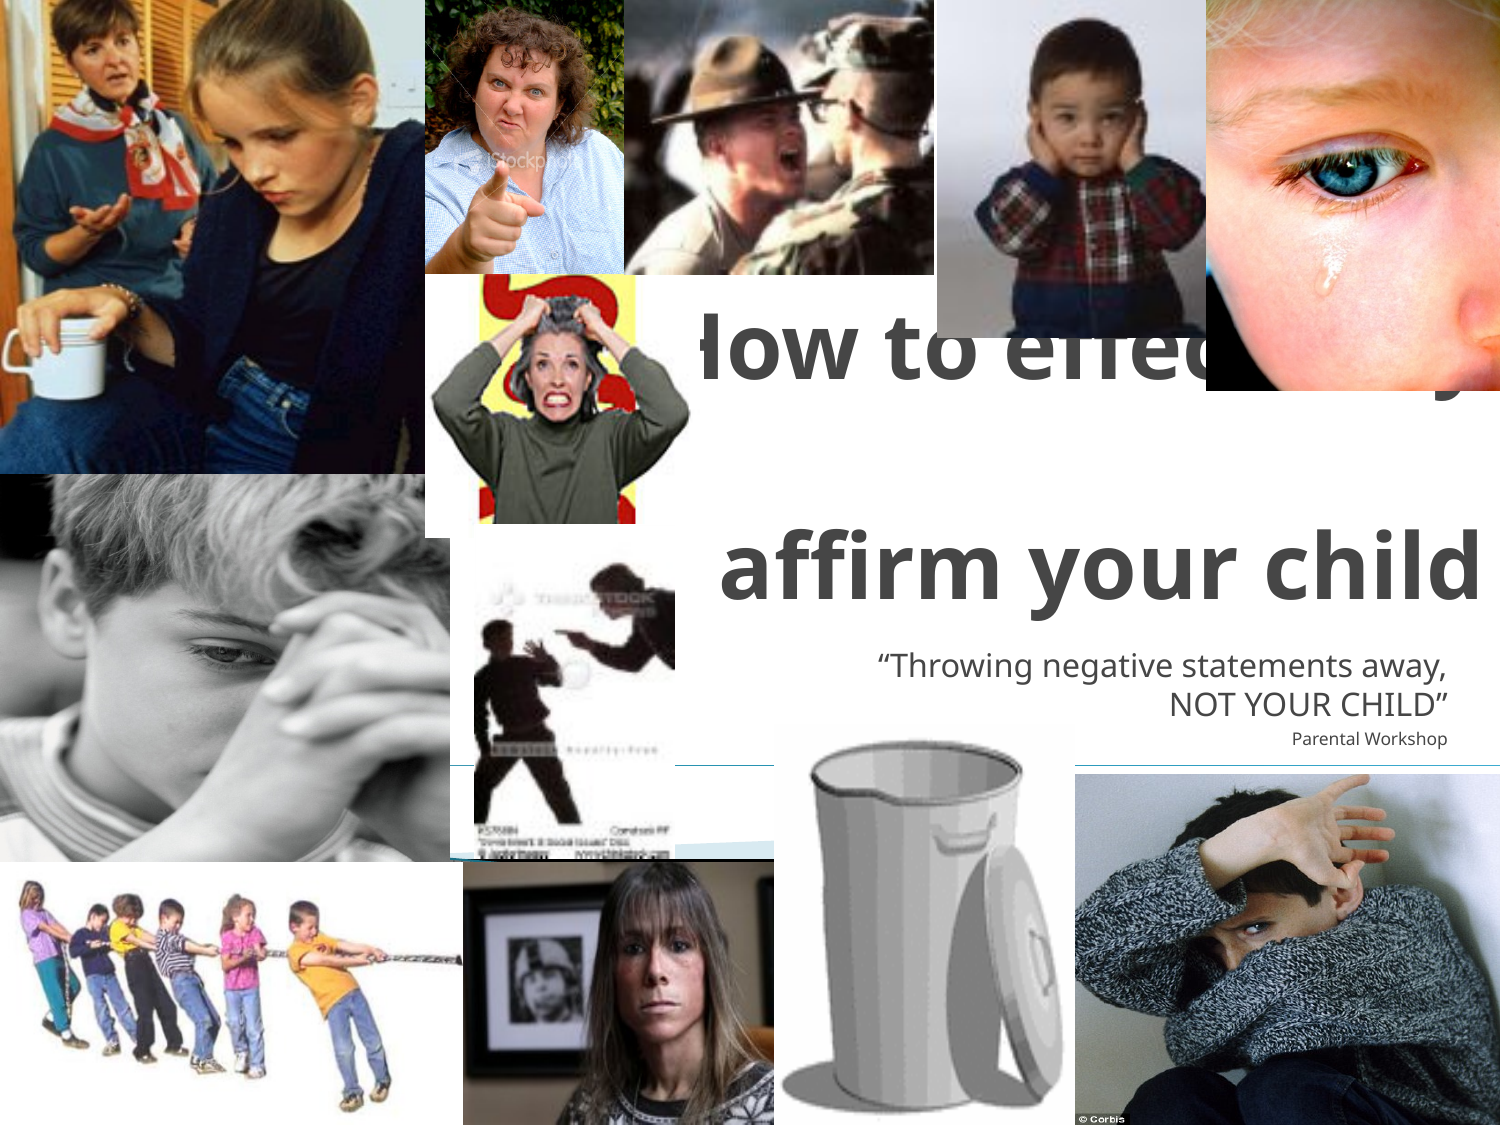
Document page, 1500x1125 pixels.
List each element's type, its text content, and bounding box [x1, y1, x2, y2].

picture [937, 0, 1500, 391]
subtitle “Throwing negative statements away, NOT YOUR CHILD” Parental Workshop [825, 637, 1463, 758]
picture [0, 0, 1500, 1125]
title How to effectively affirm your child [681, 425, 1500, 626]
